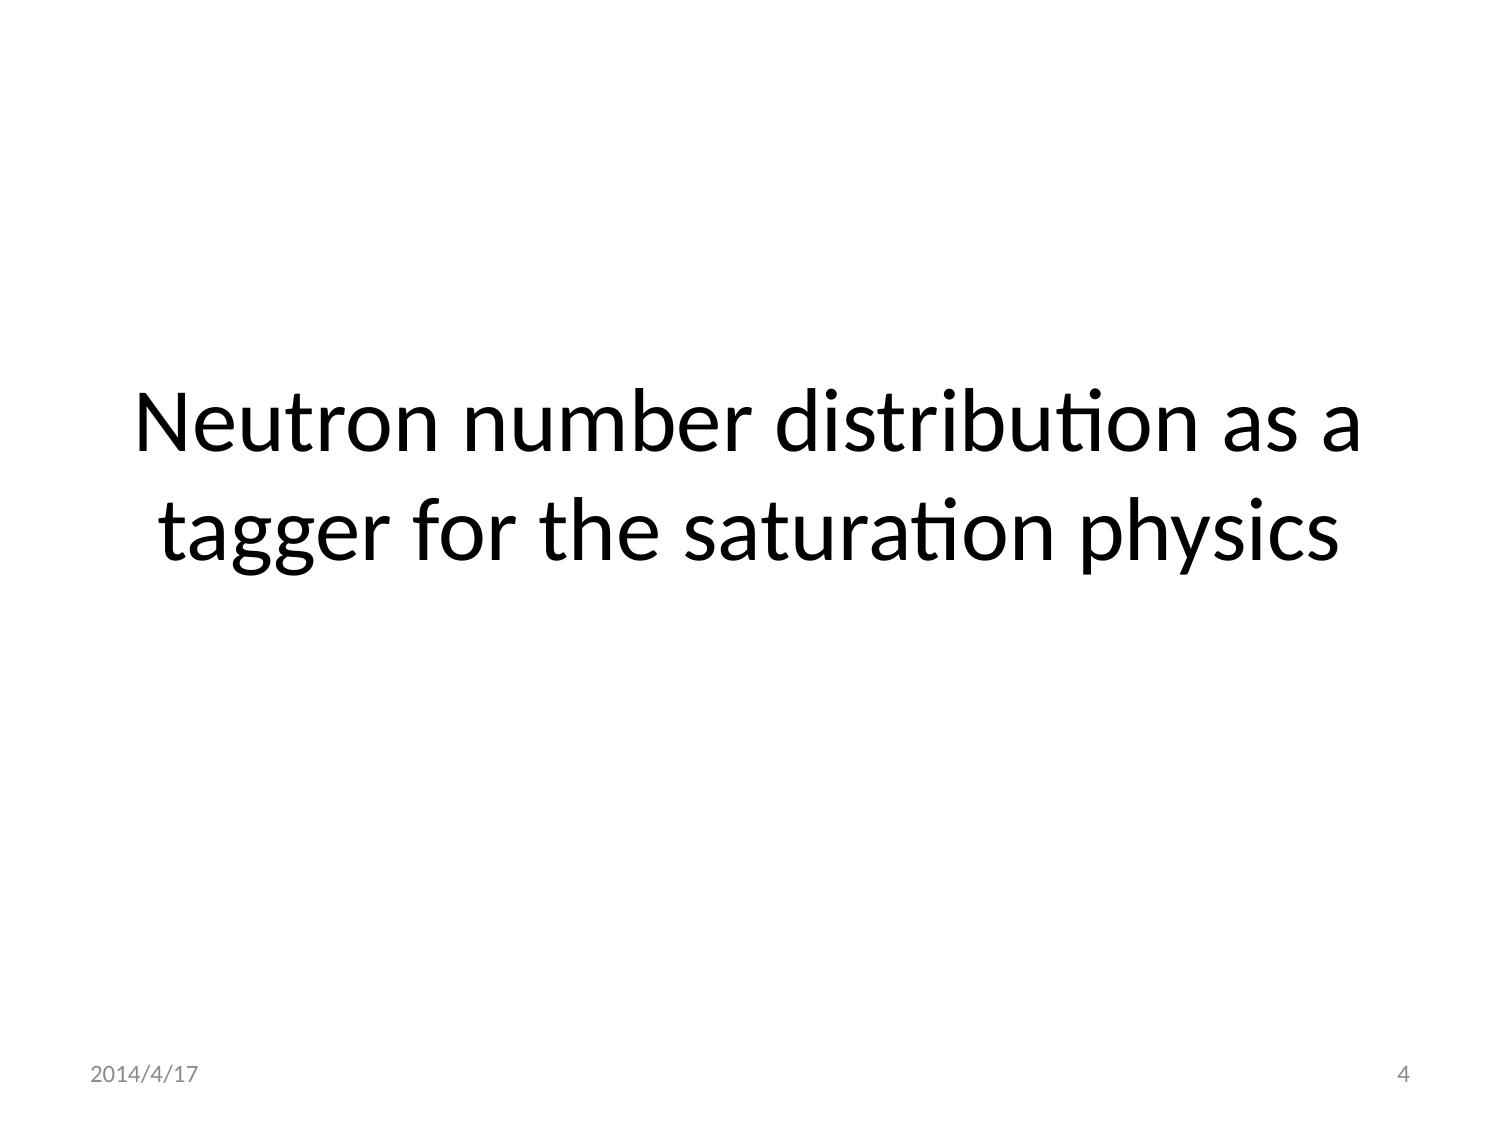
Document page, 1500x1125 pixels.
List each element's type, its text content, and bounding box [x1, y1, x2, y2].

slide_number 4 [1074, 1042, 1425, 1103]
title Neutron number distribution as a tagger for the saturation physics [112, 349, 1388, 591]
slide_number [75, 1042, 425, 1103]
